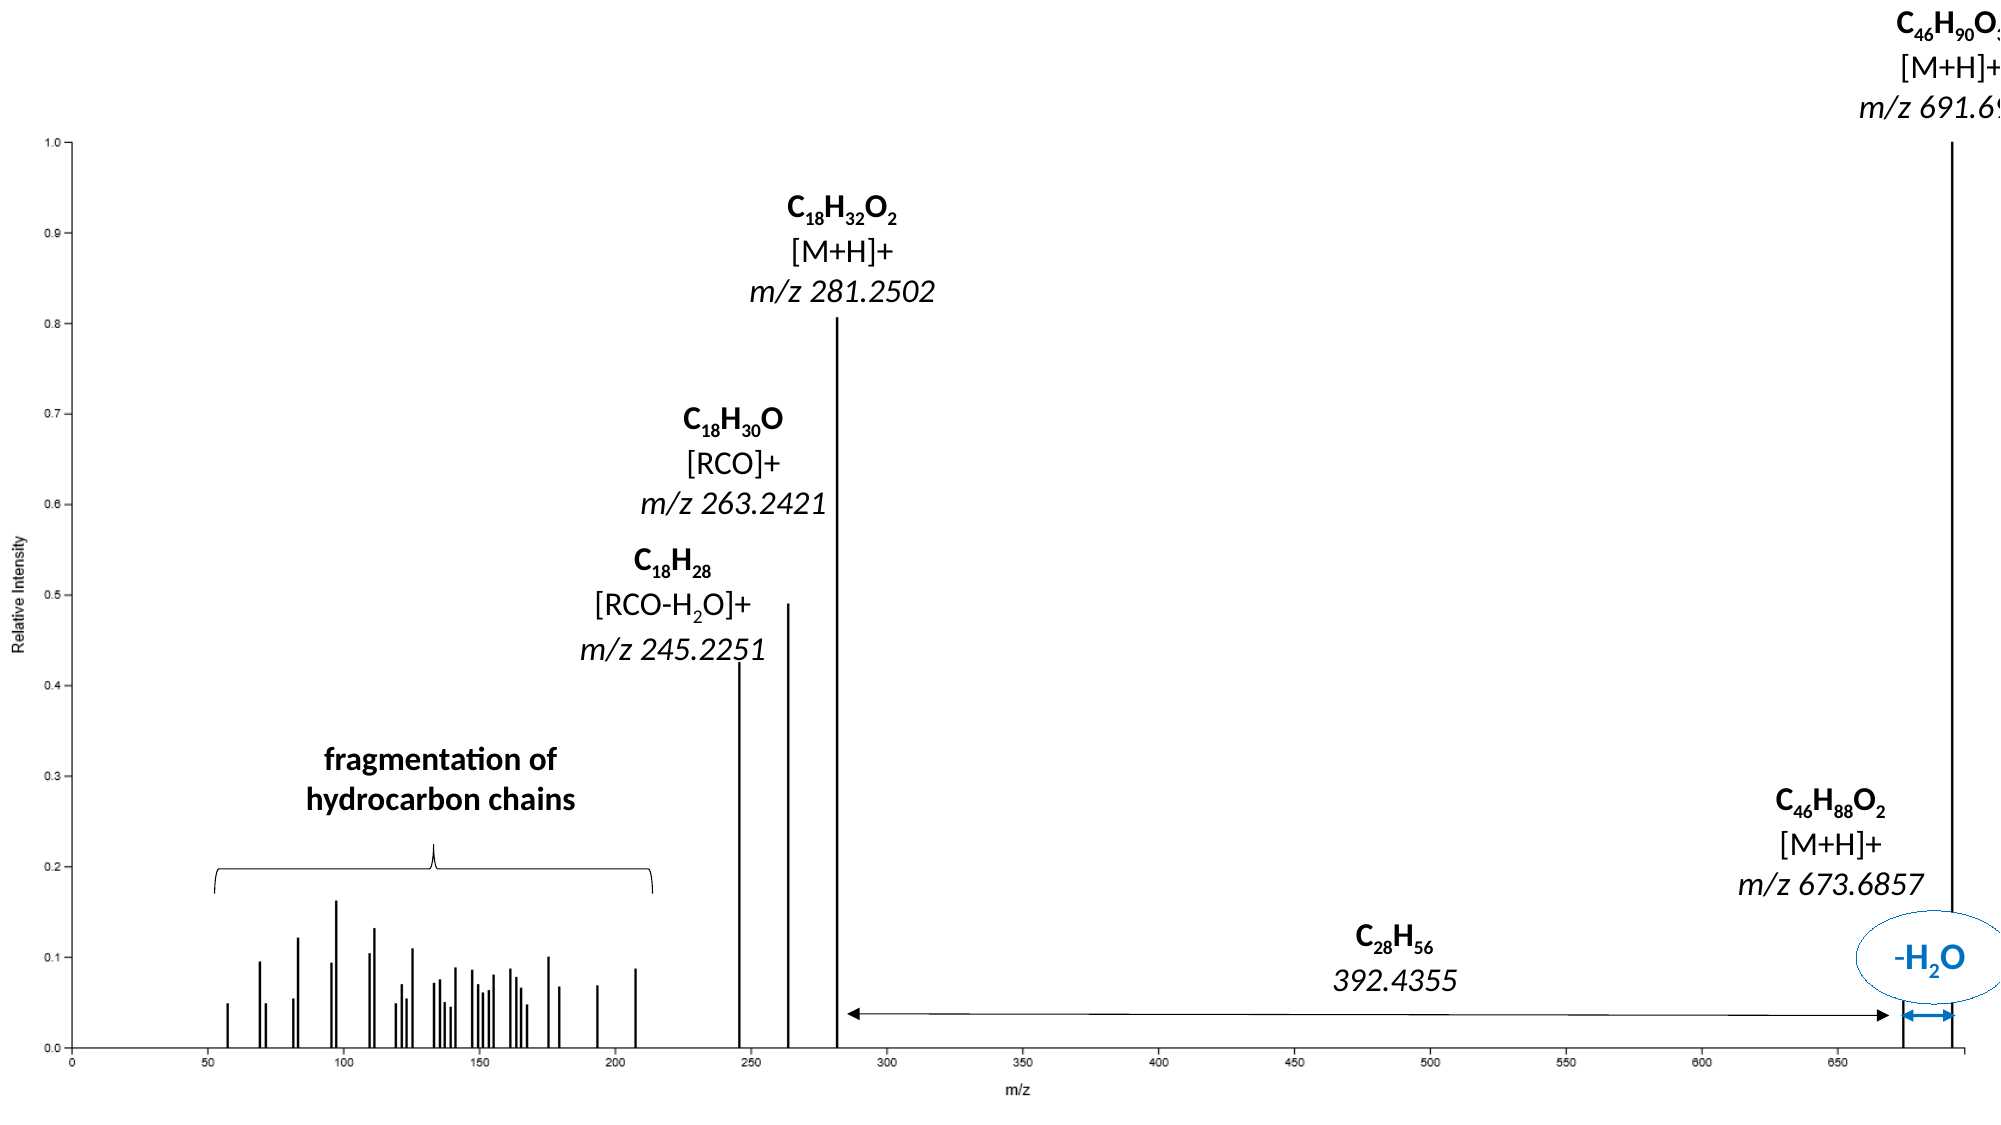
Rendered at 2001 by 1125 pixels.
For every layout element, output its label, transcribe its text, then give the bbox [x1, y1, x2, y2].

picture [0, 118, 2000, 1125]
text_box C46H90O3 [M+H]+ m/z 691.6917 [1782, 0, 2000, 118]
